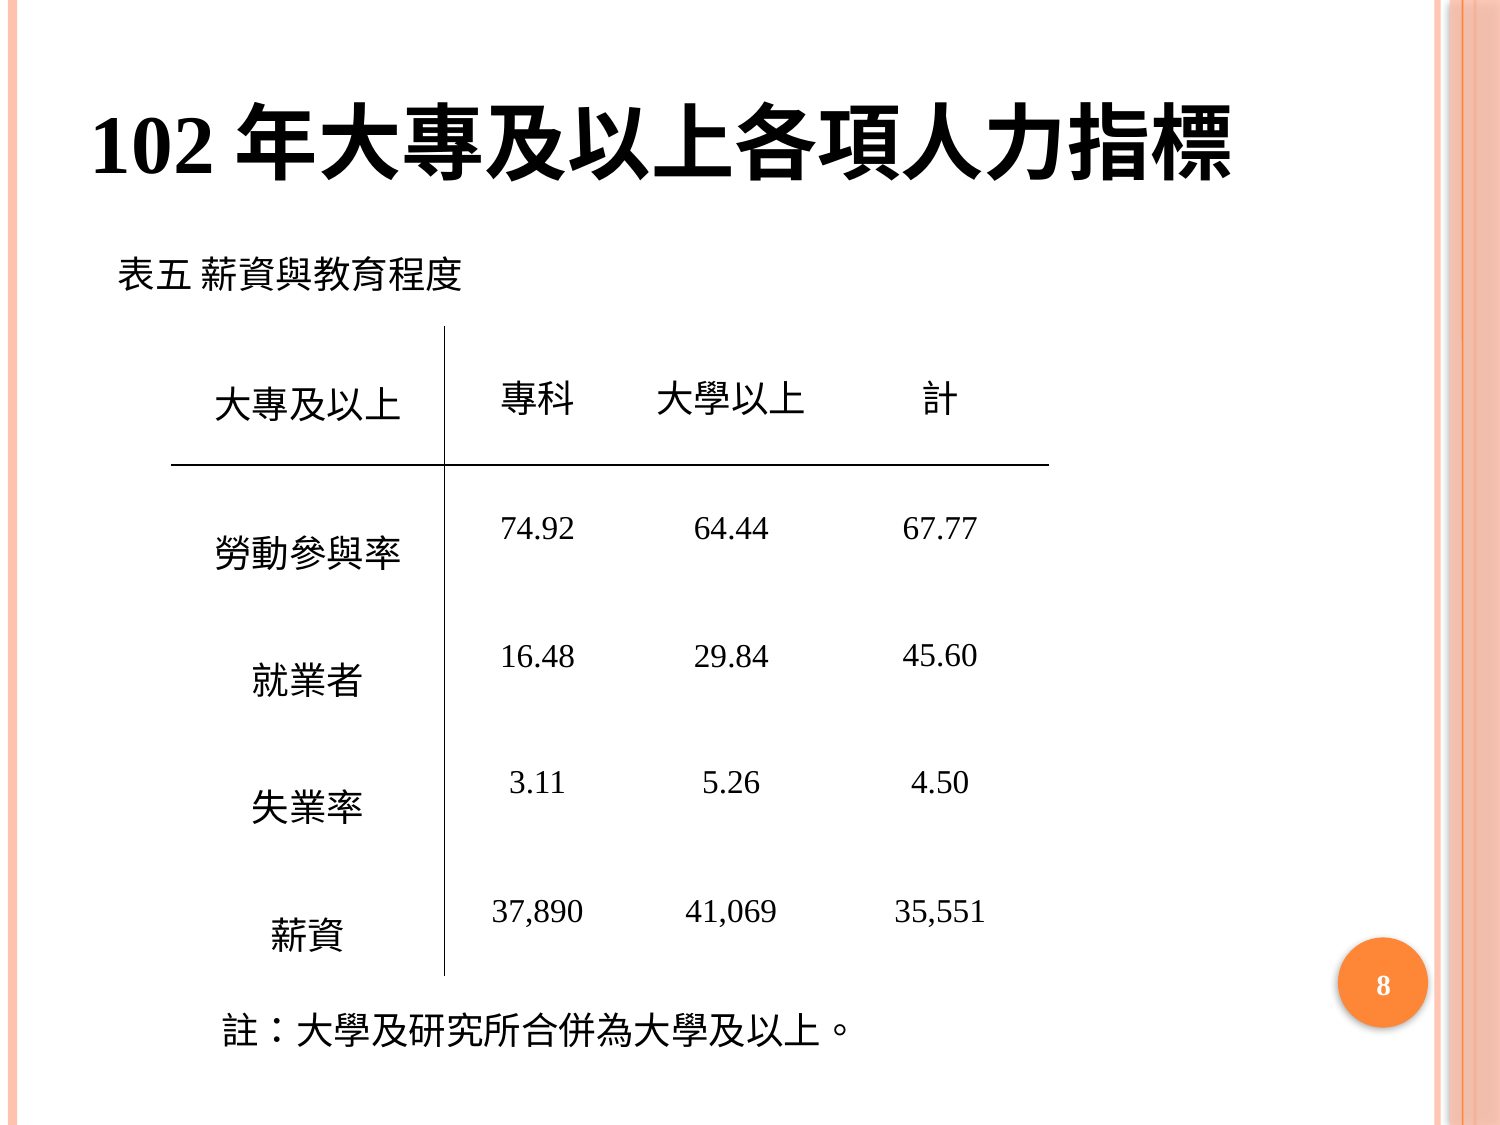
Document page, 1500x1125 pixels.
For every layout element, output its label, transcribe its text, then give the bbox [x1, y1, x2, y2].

title 102年大專及以上各項人力指標 [75, 45, 1300, 235]
table_header 計 [832, 326, 1049, 464]
table_cell 41,069 [631, 848, 832, 976]
table_cell 37,890 [445, 848, 631, 976]
table_cell 勞動參與率 [171, 466, 444, 592]
table_cell 29.84 [631, 592, 832, 720]
table_cell 5.26 [631, 720, 832, 848]
table_cell 64.44 [631, 466, 832, 592]
table_cell 45.60 [832, 592, 1049, 720]
table_cell 35,551 [832, 848, 1049, 976]
table_cell 薪資 [171, 848, 444, 976]
text_box 表五 薪資與教育程度 [102, 243, 479, 304]
slide_number 8 [1333, 940, 1434, 1026]
table_cell 失業率 [171, 720, 444, 848]
table_cell 4.50 [832, 720, 1049, 848]
table_header 大學以上 [631, 326, 832, 464]
table_header 大專及以上 [171, 326, 444, 464]
text_box 註：大學及研究所合併為大學及以上。 [206, 999, 1270, 1060]
table_cell 74.92 [445, 466, 631, 592]
table_cell 就業者 [171, 592, 444, 720]
table_header 專科 [445, 326, 631, 464]
table_cell 67.77 [832, 466, 1049, 592]
table_cell 3.11 [445, 720, 631, 848]
table_cell 16.48 [445, 592, 631, 720]
